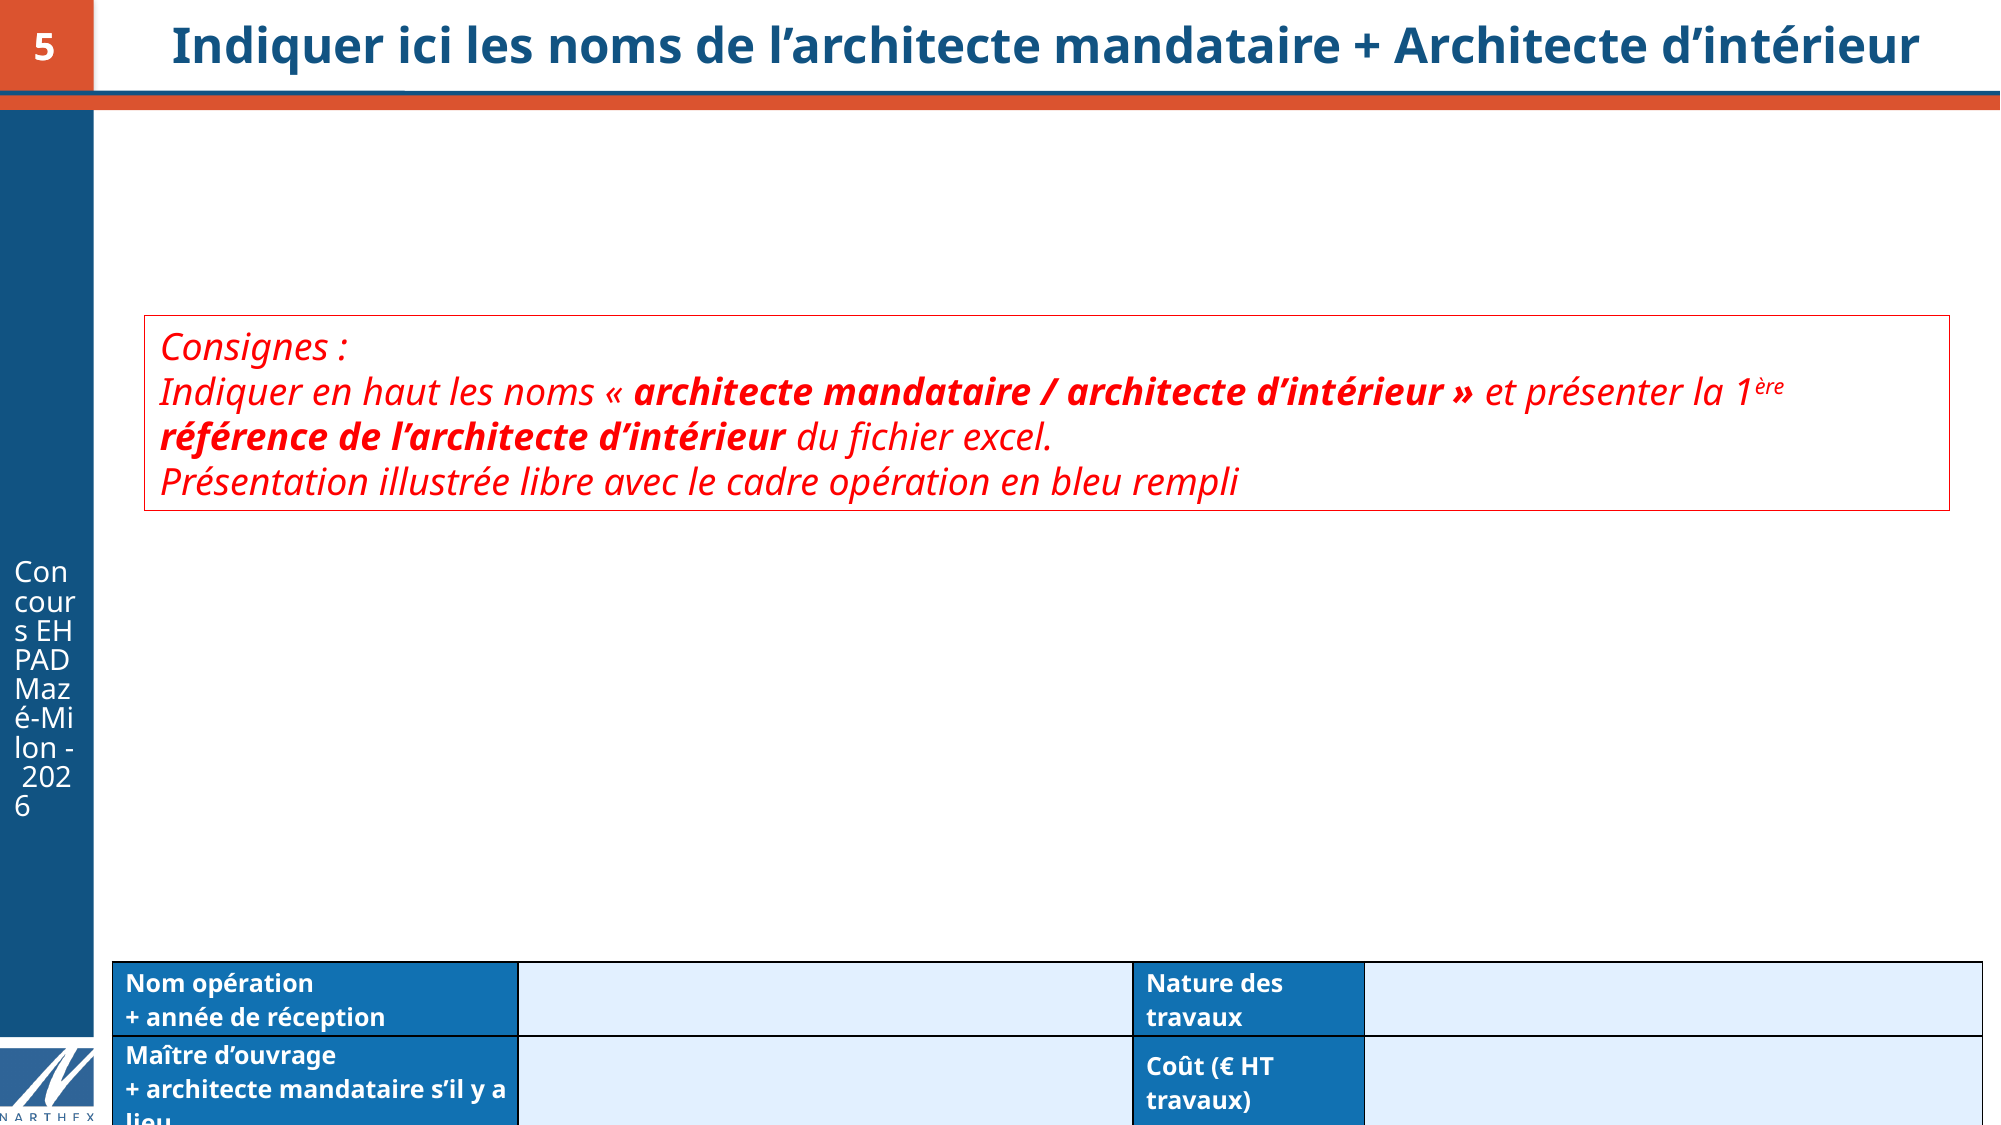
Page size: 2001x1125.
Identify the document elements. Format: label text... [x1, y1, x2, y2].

table_cell Maître d’ouvrage + architecte mandataire s’il y a lieu [113, 1037, 517, 1125]
table_cell [1365, 1037, 1982, 1125]
table_header [1365, 963, 1982, 1035]
table_header [519, 963, 1132, 1035]
title Indiquer ici les noms de l’architecte mandataire + Architecte d’intérieur [110, 0, 1985, 96]
table_cell Coût (€ HT travaux) [1134, 1037, 1364, 1125]
table_header Nature des travaux [1134, 963, 1364, 1035]
text_box Consignes : Indiquer en haut les noms « architecte mandataire / architecte d’intérieur » et présenter la 1ère référence de l’architecte d’intérieur du fichier excel. Présentation illustrée libre avec le cadre opération en bleu rempli [144, 315, 1950, 511]
footer Concours EHPAD Mazé-Milon - 2026 [0, 110, 94, 1038]
table_header Nom opération + année de réception [113, 963, 517, 1035]
table_cell [519, 1037, 1132, 1125]
